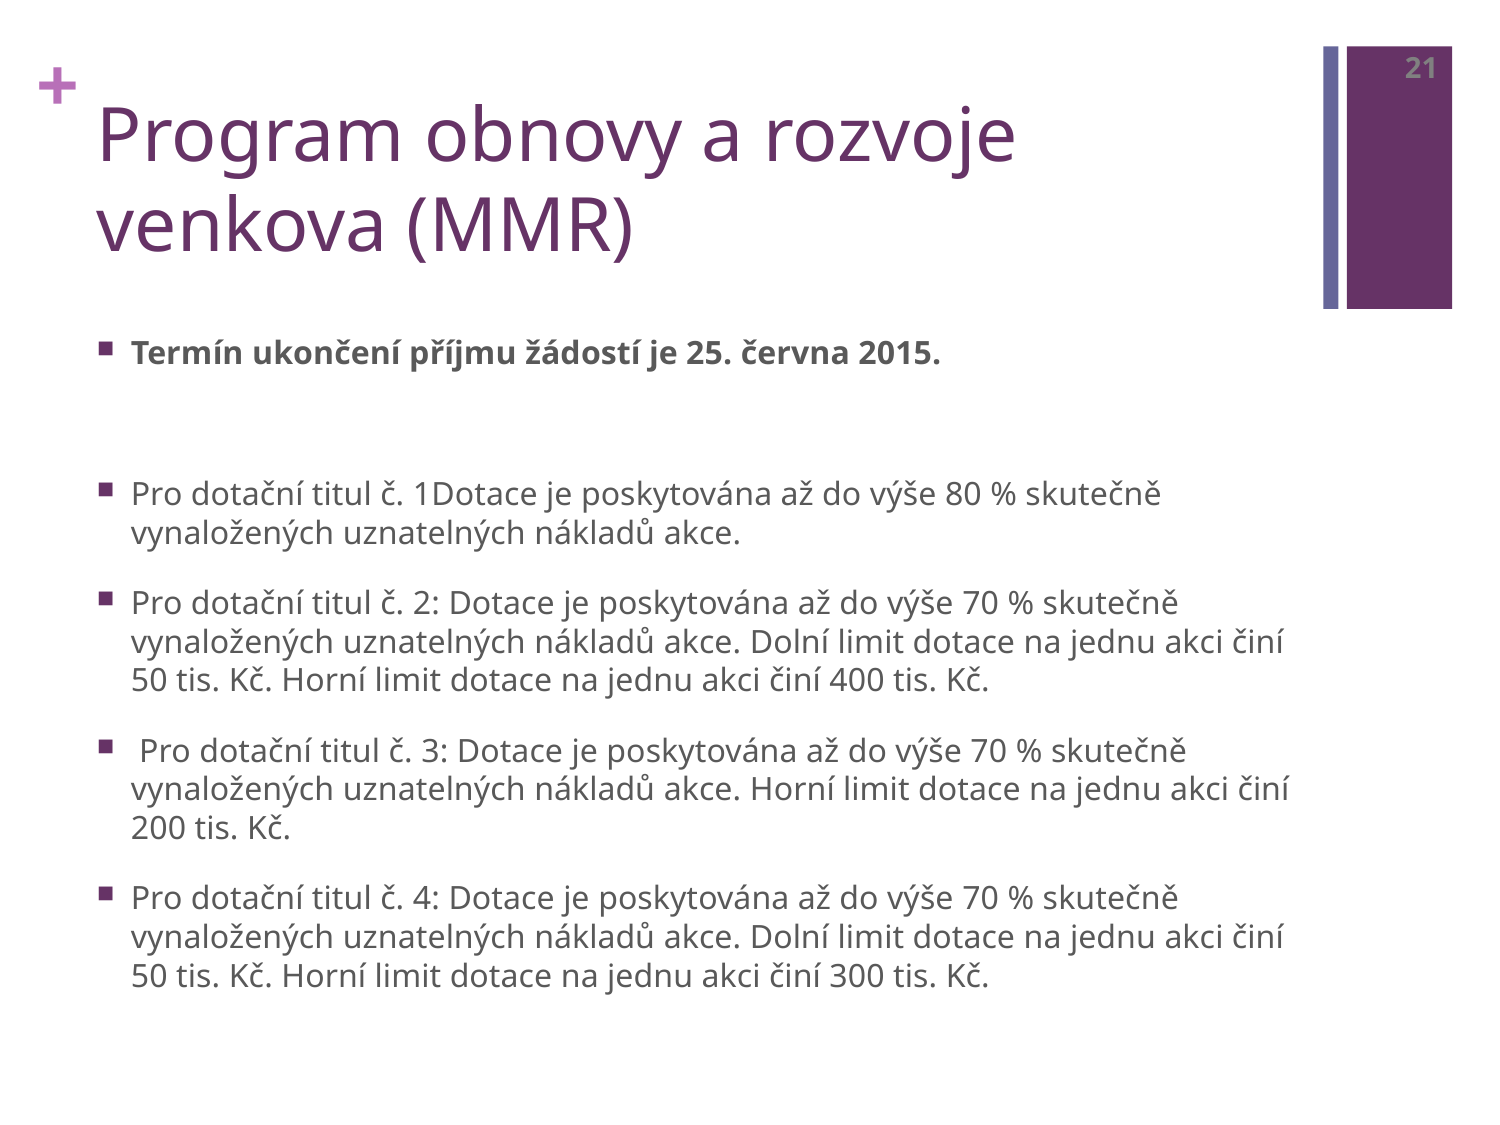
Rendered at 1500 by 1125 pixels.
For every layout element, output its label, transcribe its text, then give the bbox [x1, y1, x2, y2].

title Program obnovy a rozvoje venkova (MMR) [81, 79, 1322, 263]
list Termín ukončení příjmu žádostí je 25. června 2015. Pro dotační titul č. 1Dotace je poskytována až do výše 80 % skutečně vynaložených uznatelných nákladů akce. Pro dotační titul č. 2: Dotace je poskytována až do výše 70 % skutečně vynaložených uznatelných nákladů akce. Dolní limit dotace na jednu akci činí 50 tis. Kč. Horní limit dotace na jednu akci činí 400 tis. Kč. Pro dotační titul č. 3: Dotace je poskytována až do výše 70 % skutečně vynaložených uznatelných nákladů akce. Horní limit dotace na jednu akci činí 200 tis. Kč. Pro dotační titul č. 4: Dotace je poskytována až do výše 70 % skutečně vynaložených uznatelných nákladů akce. Dolní limit dotace na jednu akci činí 50 tis. Kč. Horní limit dotace na jednu akci činí 300 tis. Kč. [81, 324, 1322, 1005]
slide_number 21 [1362, 39, 1454, 100]
